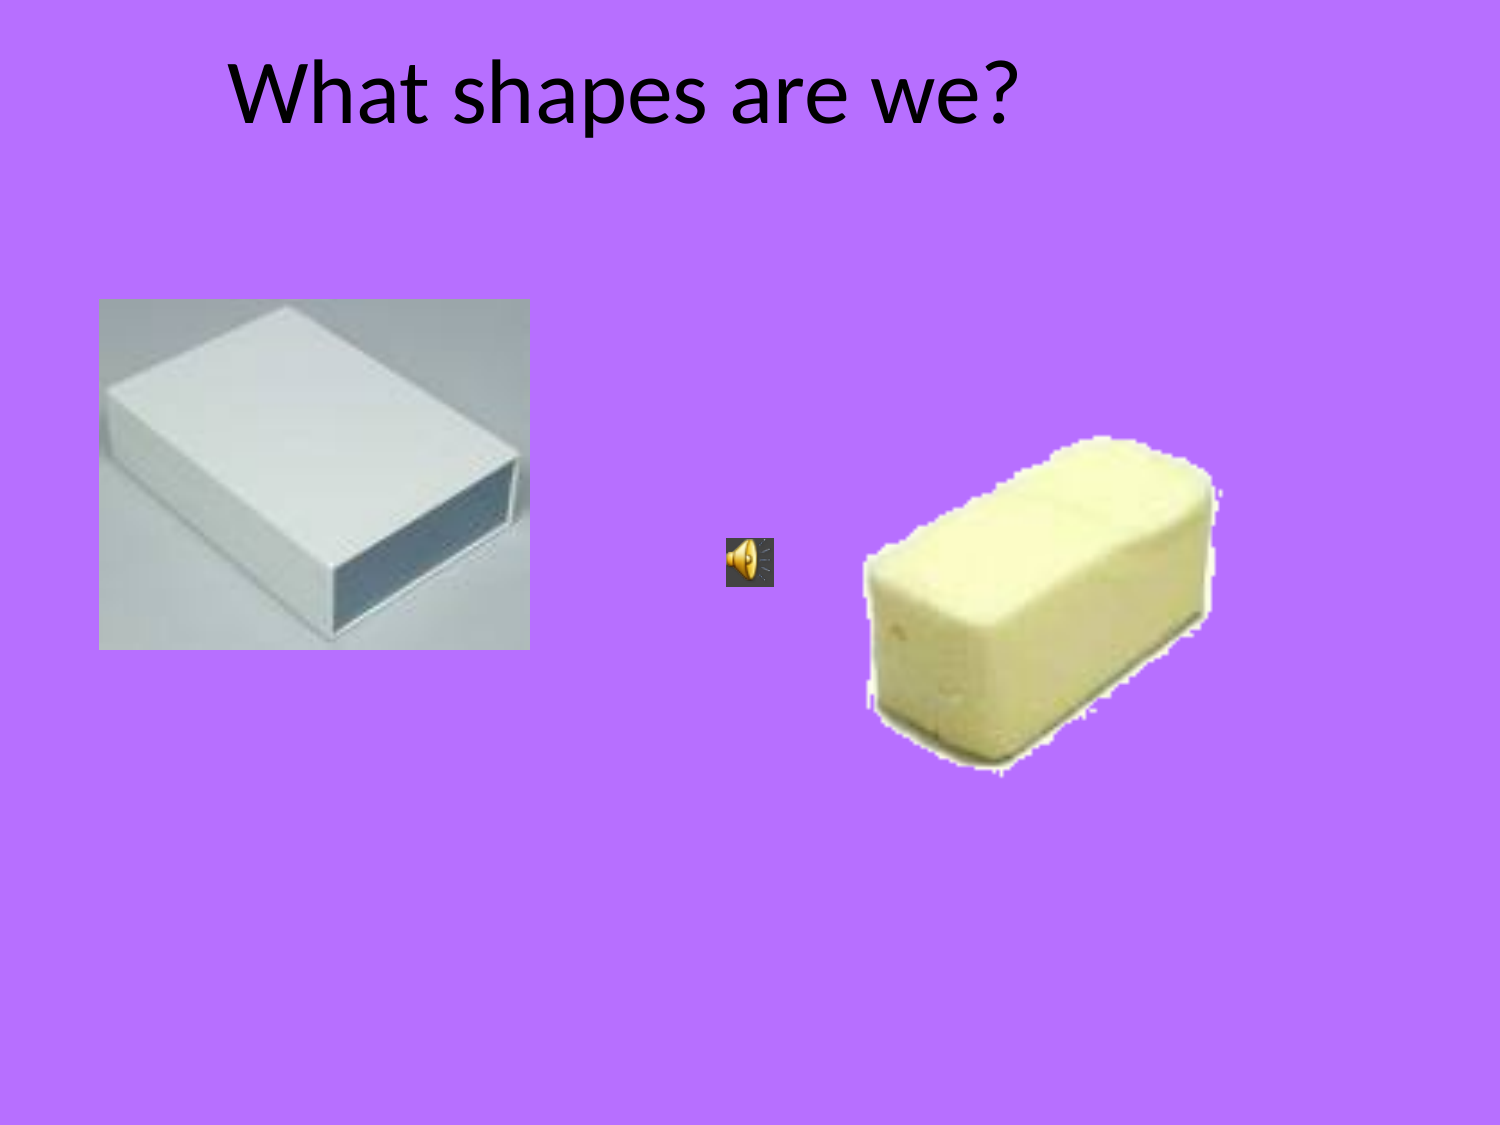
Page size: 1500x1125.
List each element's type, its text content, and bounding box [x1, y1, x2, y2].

text_box What shapes are we? [212, 24, 1200, 150]
picture [724, 537, 776, 588]
picture [99, 299, 530, 651]
picture [824, 412, 1238, 783]
